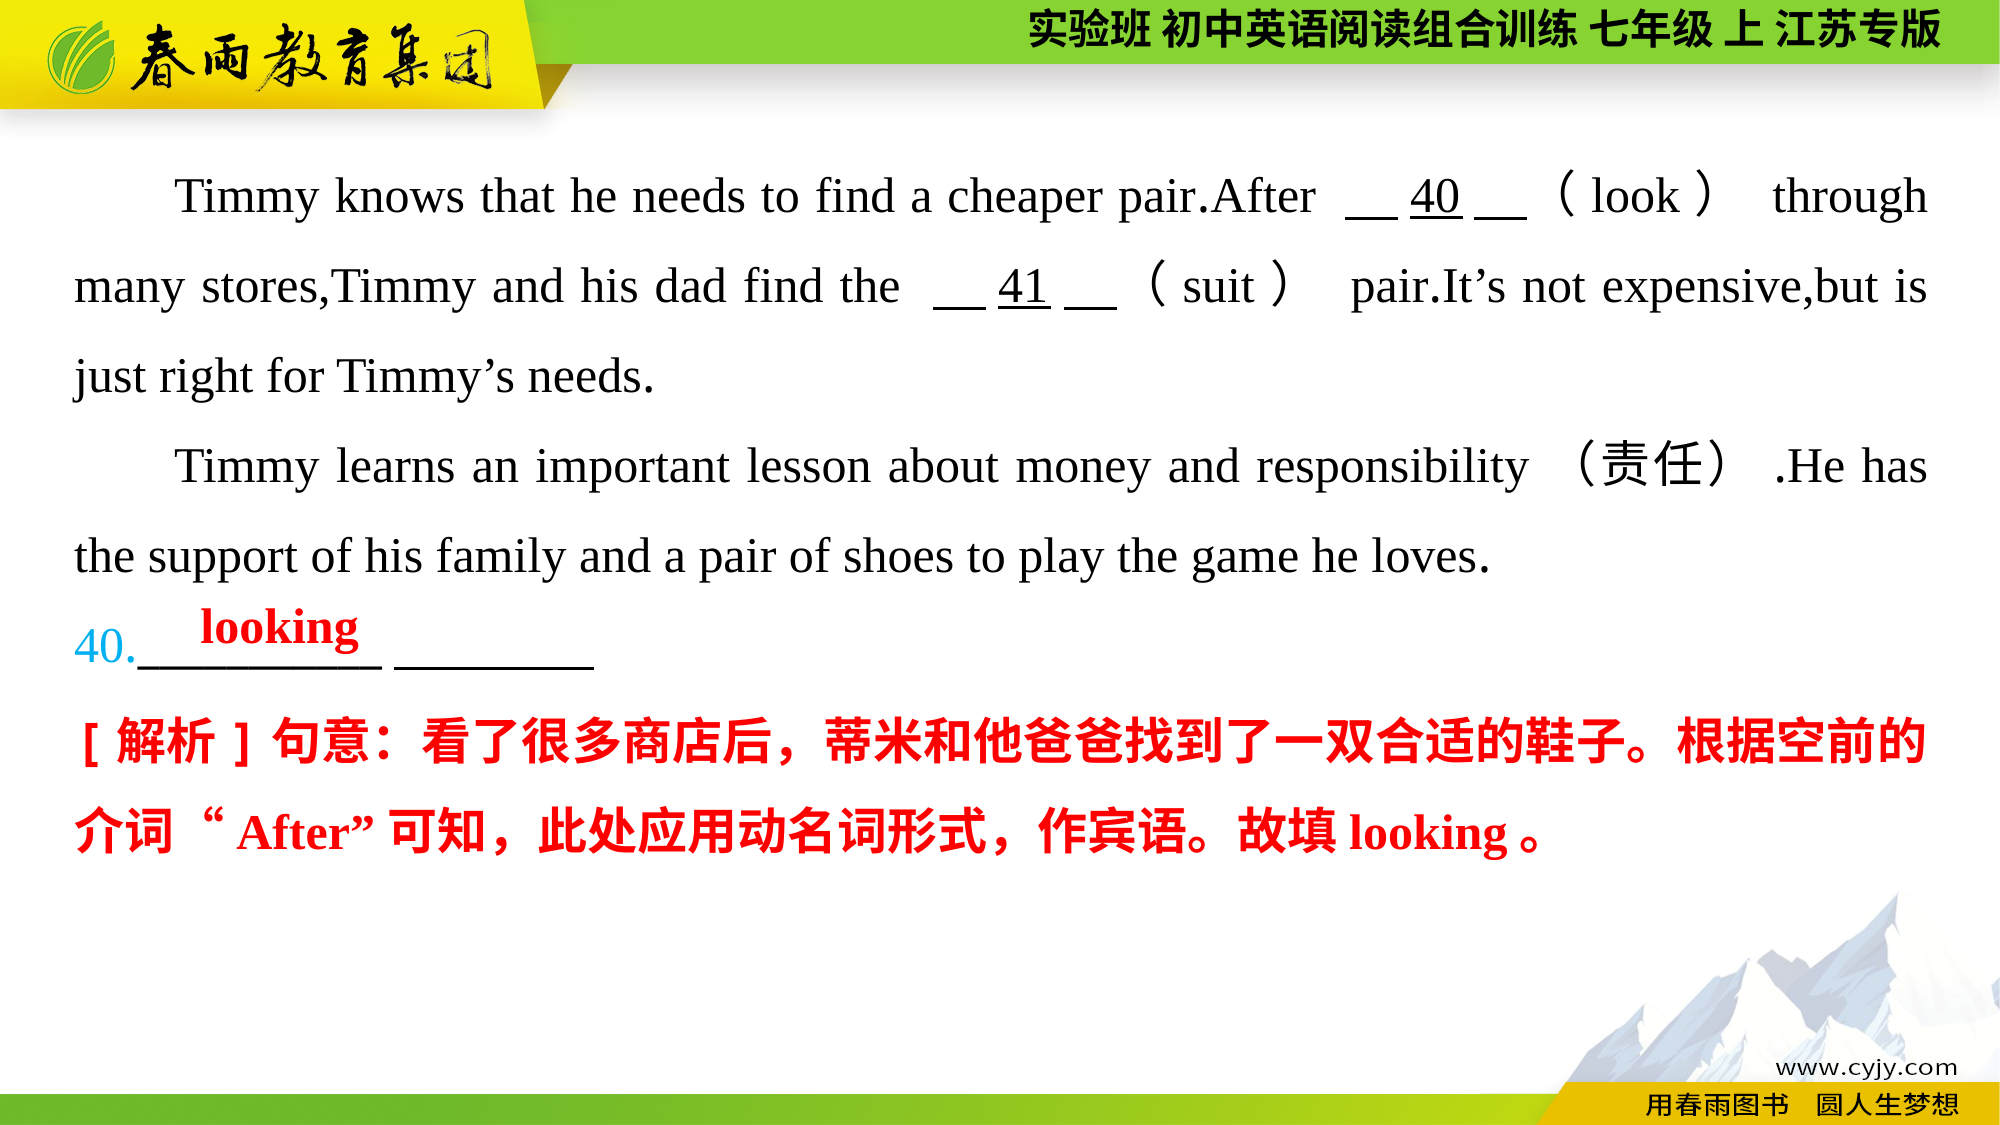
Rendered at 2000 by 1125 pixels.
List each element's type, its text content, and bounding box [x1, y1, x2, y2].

text_box looking [185, 586, 374, 661]
text_box [解析]句意：看了很多商店后，蒂米和他爸爸找到了一双合适的鞋子。根据空前的介词“After”可知，此处应用动名词形式，作宾语。故填looking。 [59, 672, 1944, 868]
list Timmy knows that he needs to find a cheaper pair.After 40 （look） through many stores,Timmy and his dad find the 41 （suit） pair.It’s not expensive,but is just right for Timmy’s needs. Timmy learns an important lesson about money and responsibility（责任）.He has the support of his family and a pair of shoes to play the game he loves. 40.___________ [59, 125, 1944, 672]
picture [0, 0, 2000, 1125]
